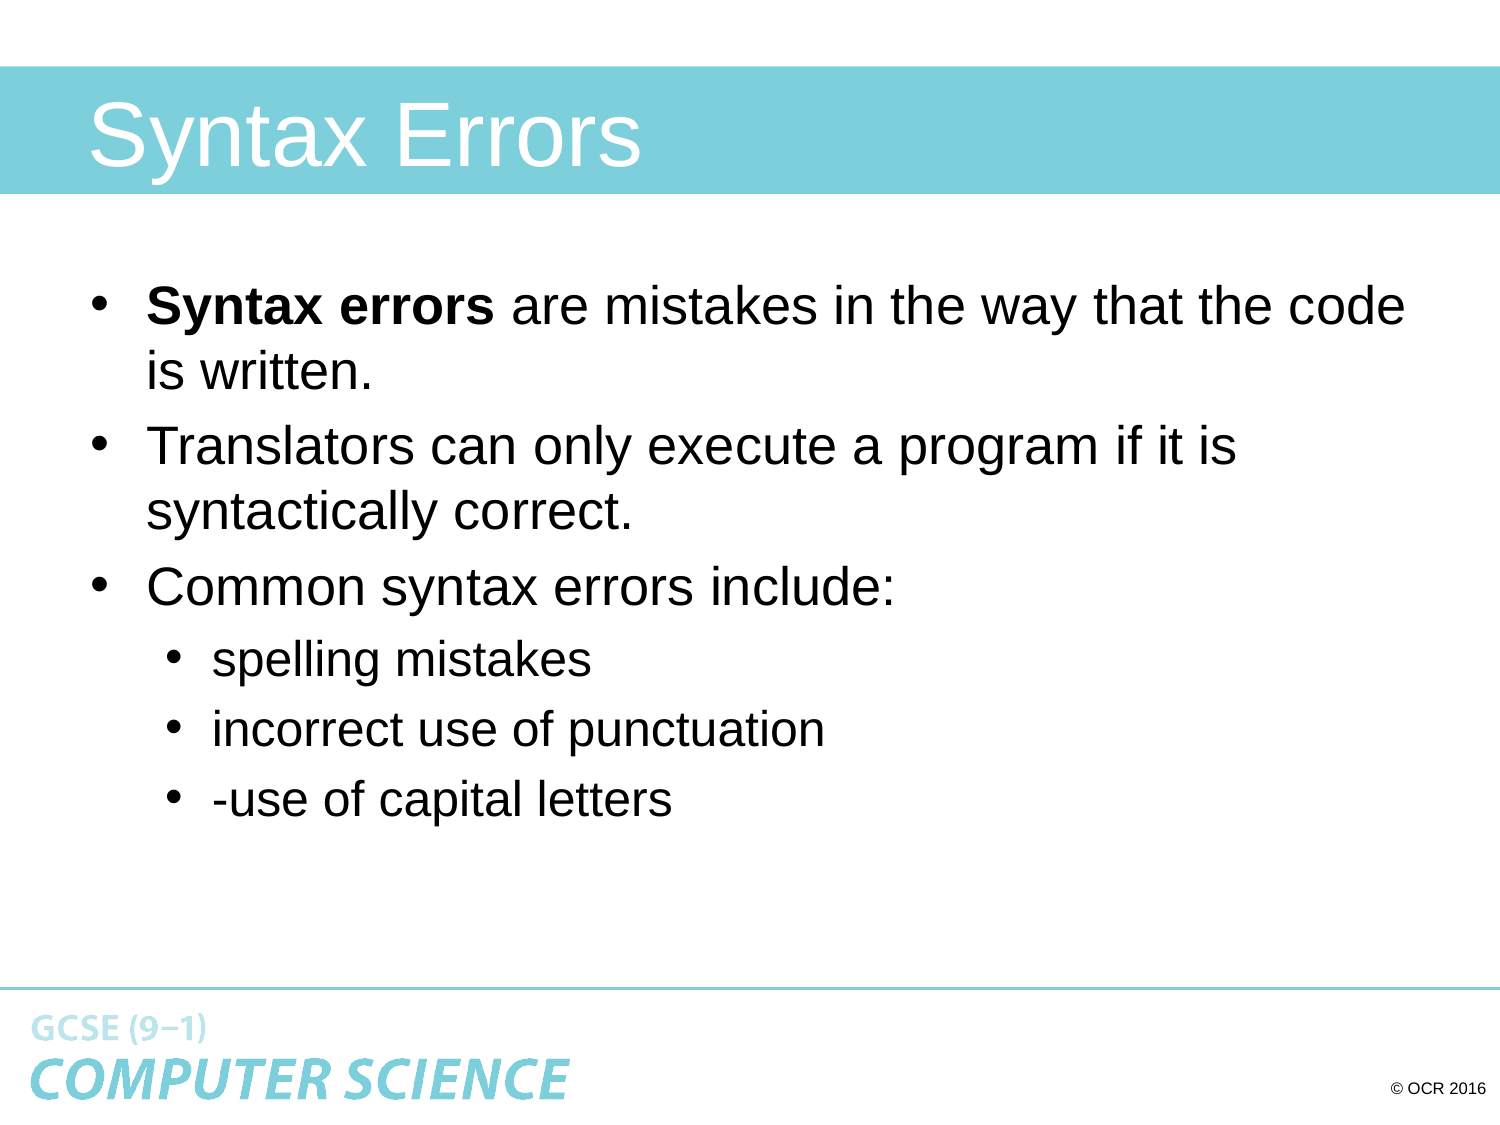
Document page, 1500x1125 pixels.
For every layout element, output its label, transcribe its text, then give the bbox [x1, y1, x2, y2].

title Syntax Errors [0, 66, 1500, 194]
list Syntax errors are mistakes in the way that the code is written. Translators can only execute a program if it is syntactically correct. Common syntax errors include: spelling mistakes incorrect use of punctuation -use of capital letters [75, 262, 1425, 965]
picture [0, 987, 1500, 1124]
